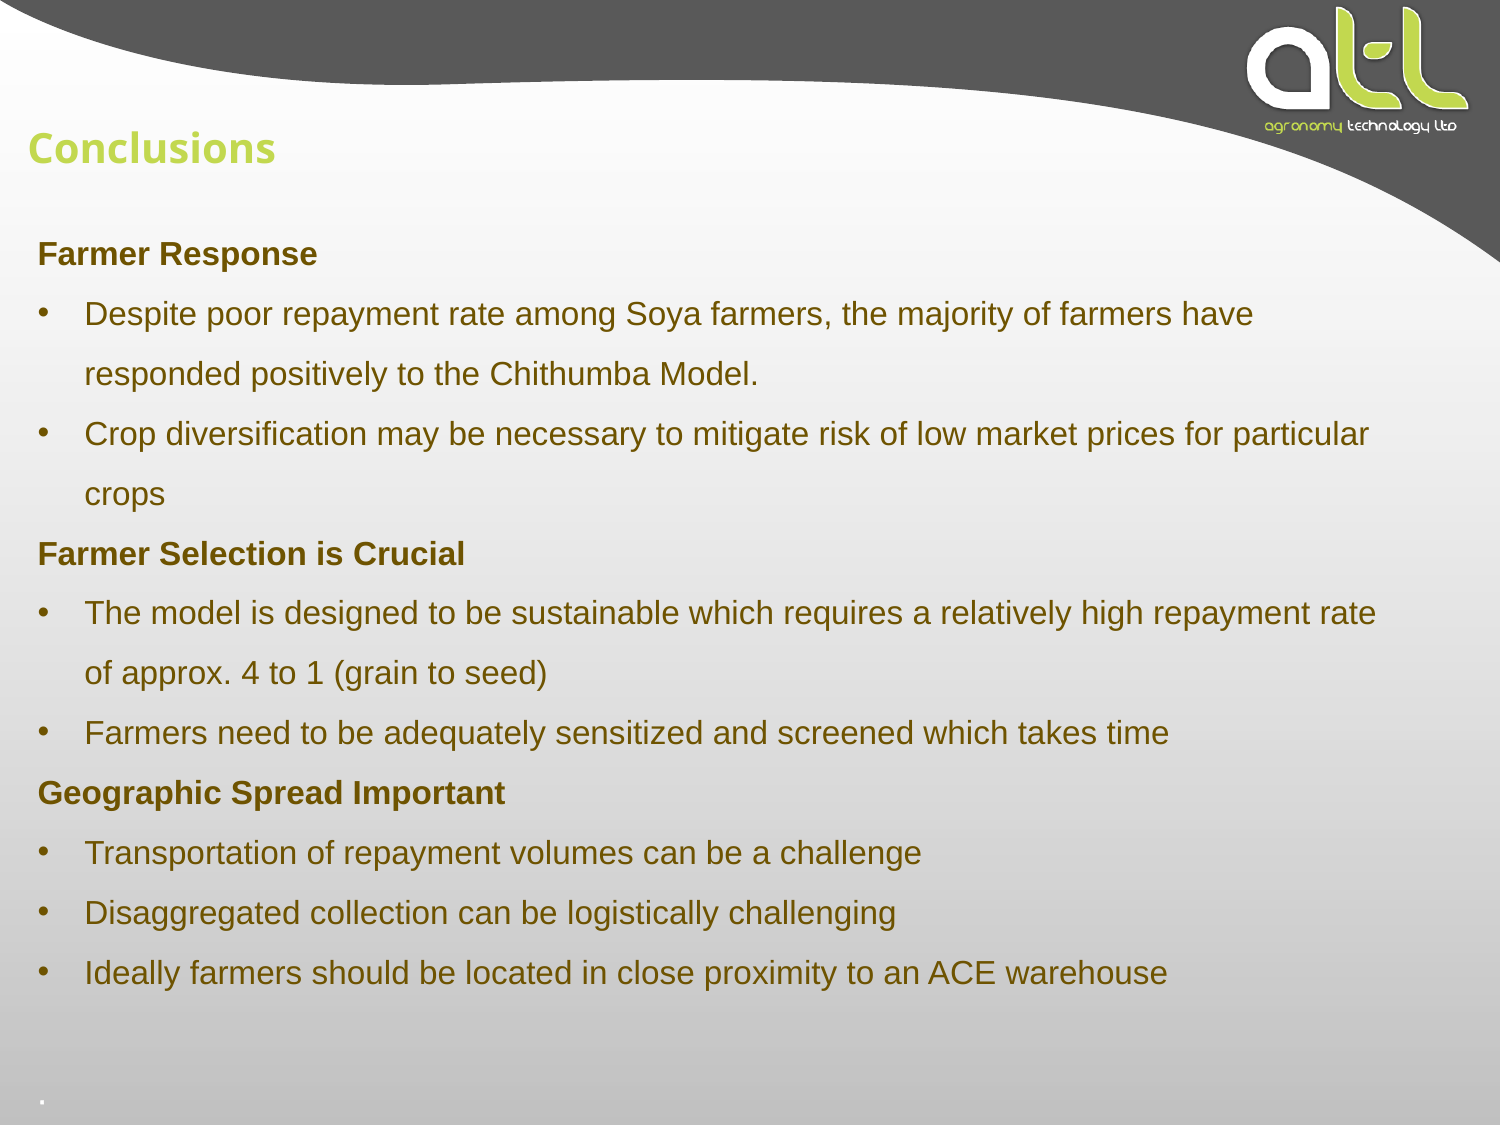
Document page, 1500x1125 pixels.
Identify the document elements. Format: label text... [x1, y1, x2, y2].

title Conclusions [12, 114, 1188, 213]
picture [1237, 0, 1476, 134]
list Farmer Response Despite poor repayment rate among Soya farmers, the majority of farmers have responded positively to the Chithumba Model. Crop diversification may be necessary to mitigate risk of low market prices for particular crops Farmer Selection is Crucial The model is designed to be sustainable which requires a relatively high repayment rate of approx. 4 to 1 (grain to seed) Farmers need to be adequately sensitized and screened which takes time Geographic Spread Important Transportation of repayment volumes can be a challenge Disaggregated collection can be logistically challenging Ideally farmers should be located in close proximity to an ACE warehouse . [37, 212, 1400, 963]
